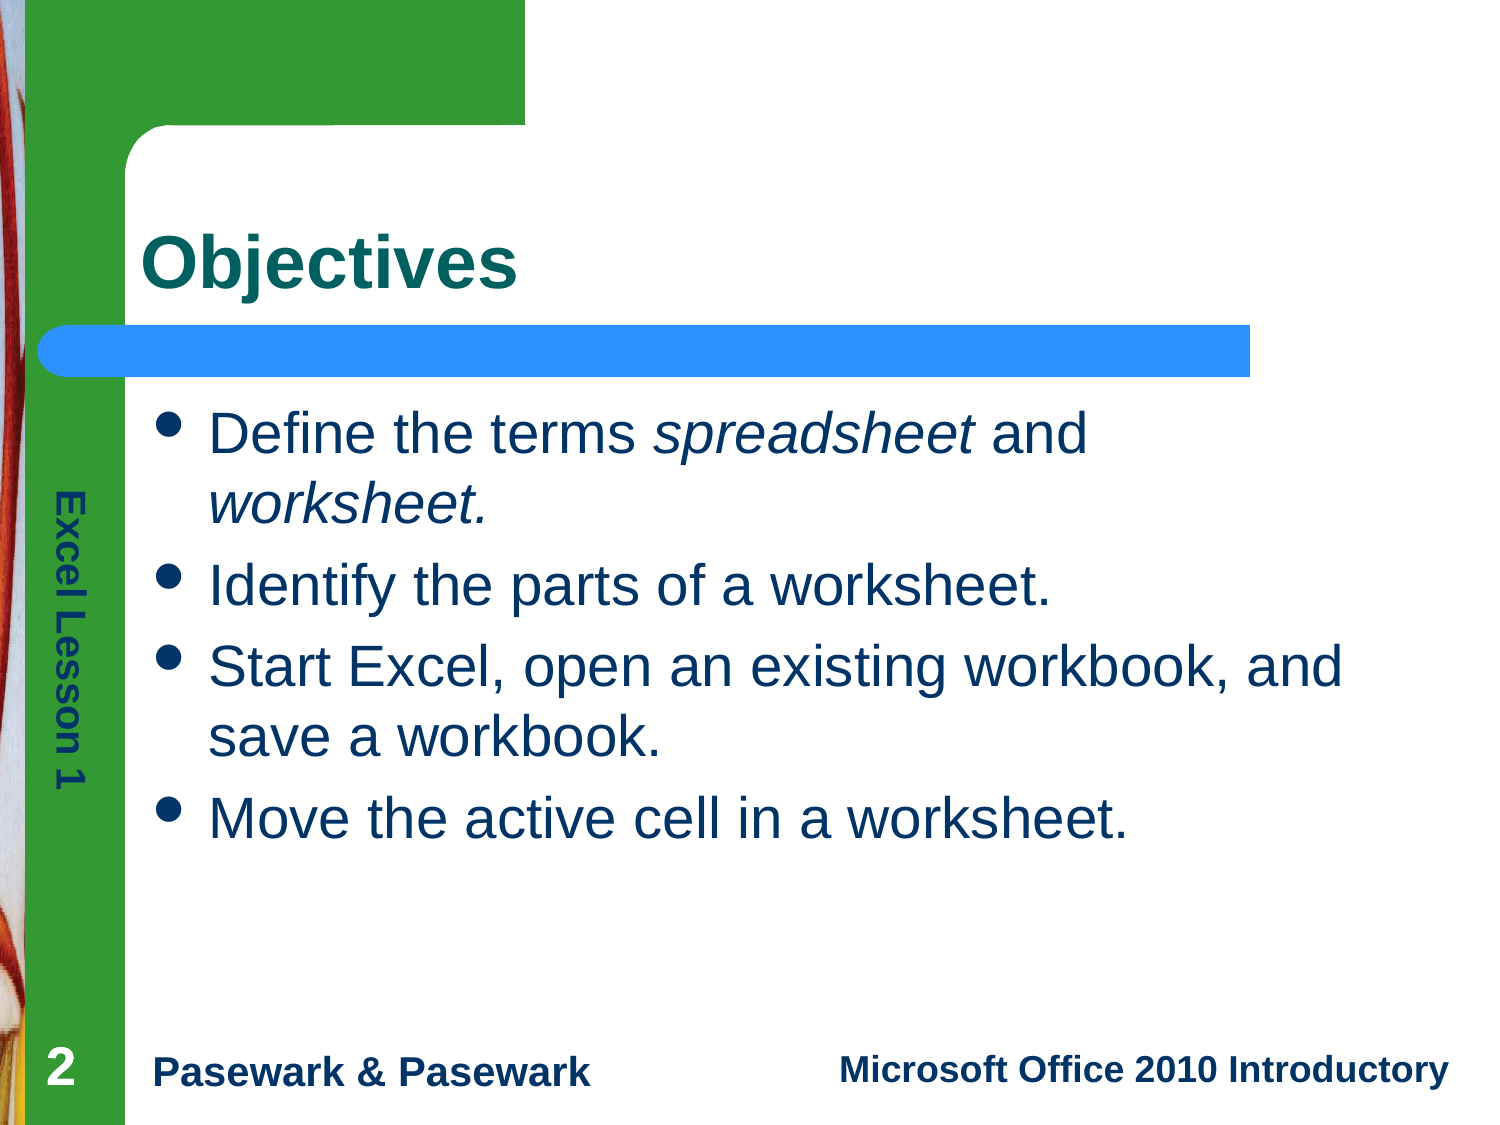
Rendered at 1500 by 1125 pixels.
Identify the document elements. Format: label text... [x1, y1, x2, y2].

picture [0, 0, 25, 1125]
text_box 2 [13, 1023, 111, 1105]
list Define the terms spreadsheet and worksheet. Identify the parts of a worksheet. Start Excel, open an existing workbook, and save a workbook. Move the active cell in a worksheet. [137, 387, 1400, 999]
title Objectives [124, 124, 1426, 313]
